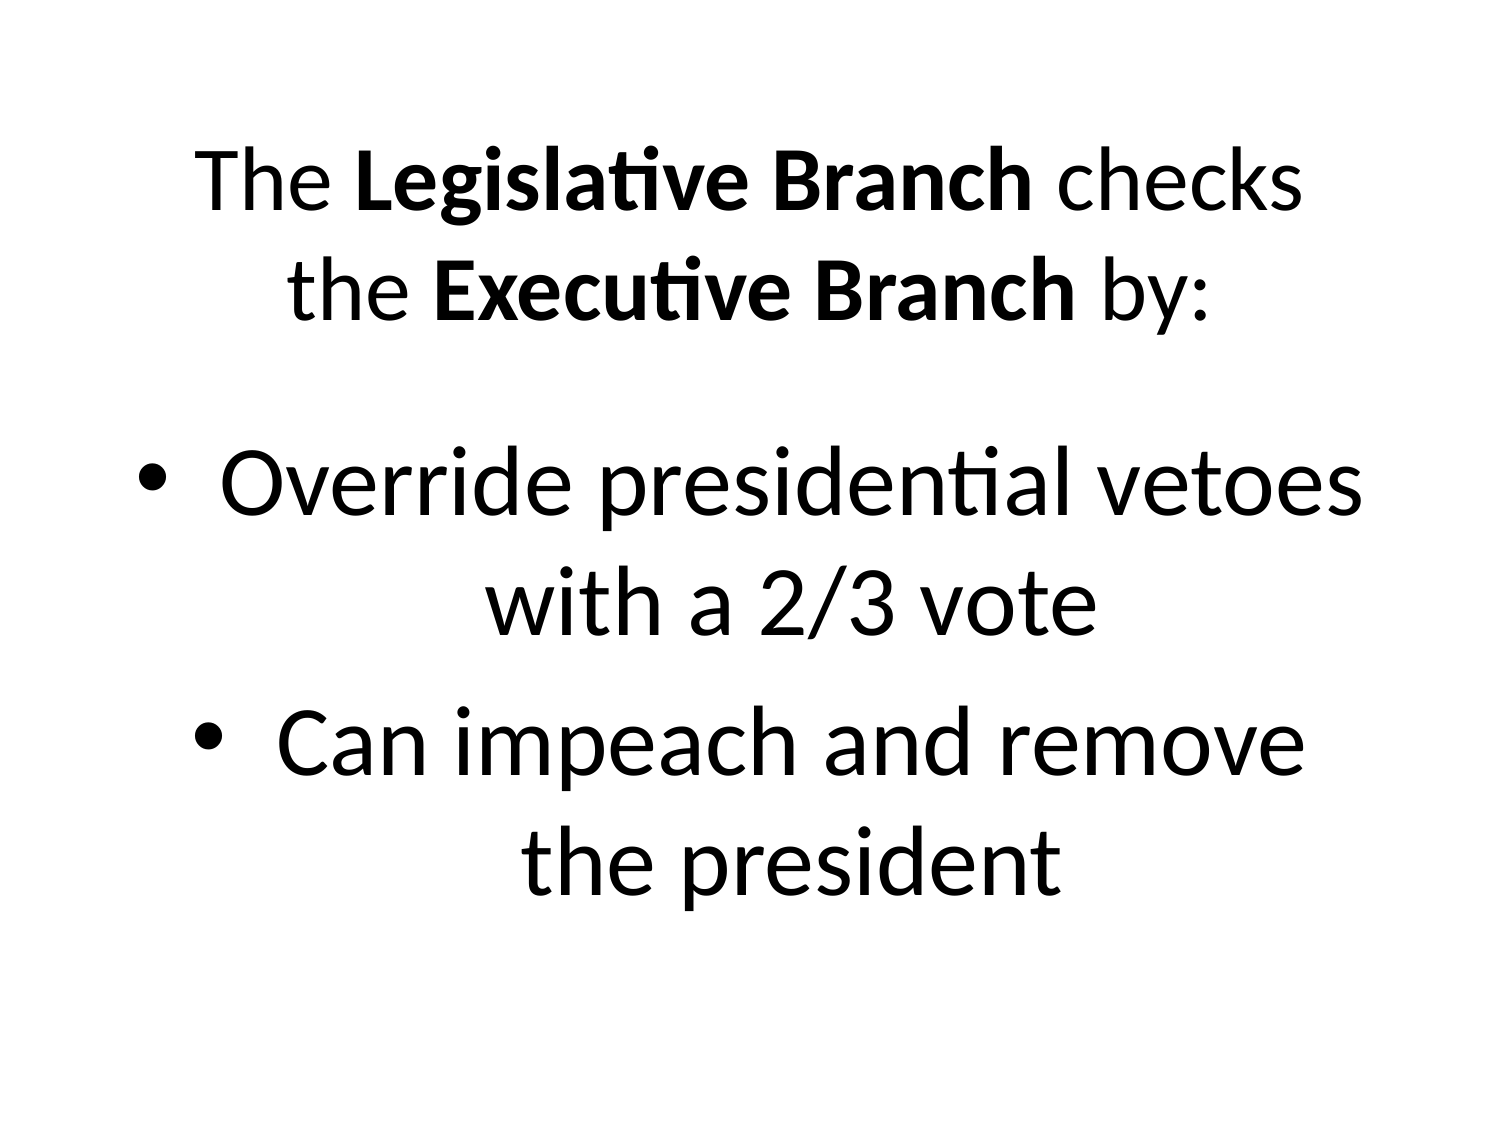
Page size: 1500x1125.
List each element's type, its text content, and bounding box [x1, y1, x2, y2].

title The Legislative Branch checks the Executive Branch by: [112, 108, 1388, 350]
subtitle Override presidential vetoes with a 2/3 vote Can impeach and remove the president [112, 407, 1388, 1022]
